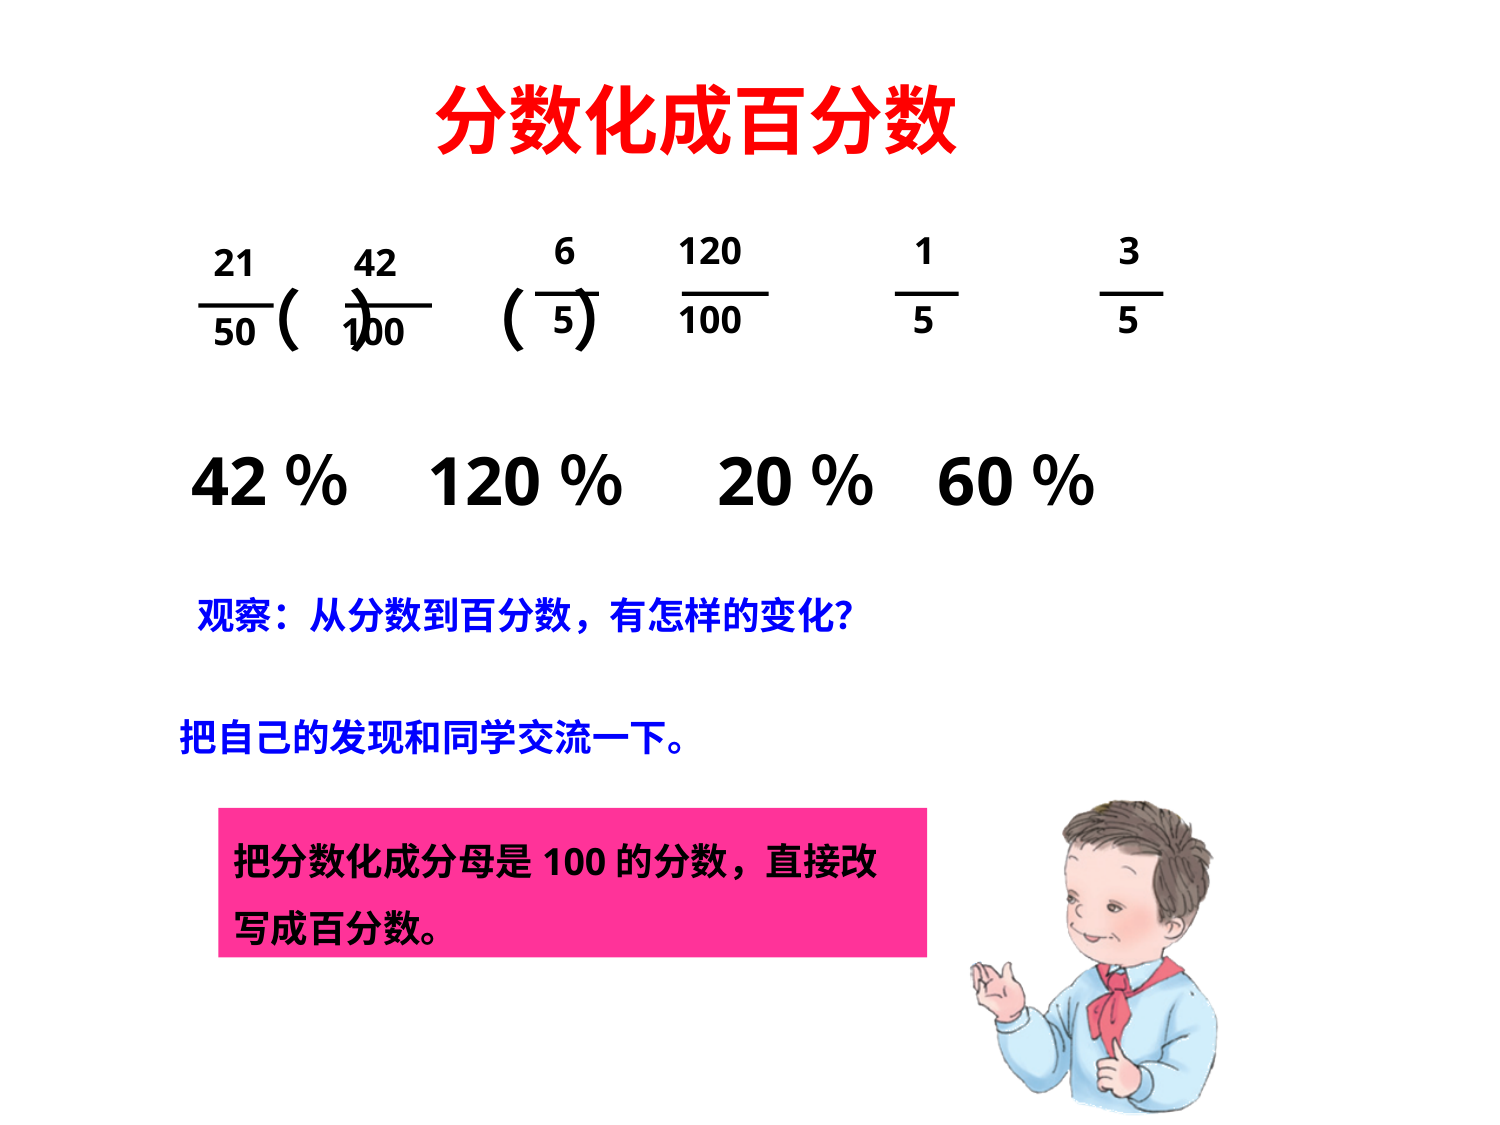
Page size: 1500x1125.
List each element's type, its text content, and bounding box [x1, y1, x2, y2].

picture [962, 788, 1223, 1119]
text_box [158, 210, 1402, 531]
text_box 把分数化成分母是100的分数，直接改写成百分数。 [218, 807, 928, 958]
text_box 观察：从分数到百分数，有怎样的变化？ 把自己的发现和同学交流一下。 [147, 502, 1365, 773]
text_box 分数化成百分数 [419, 66, 994, 172]
